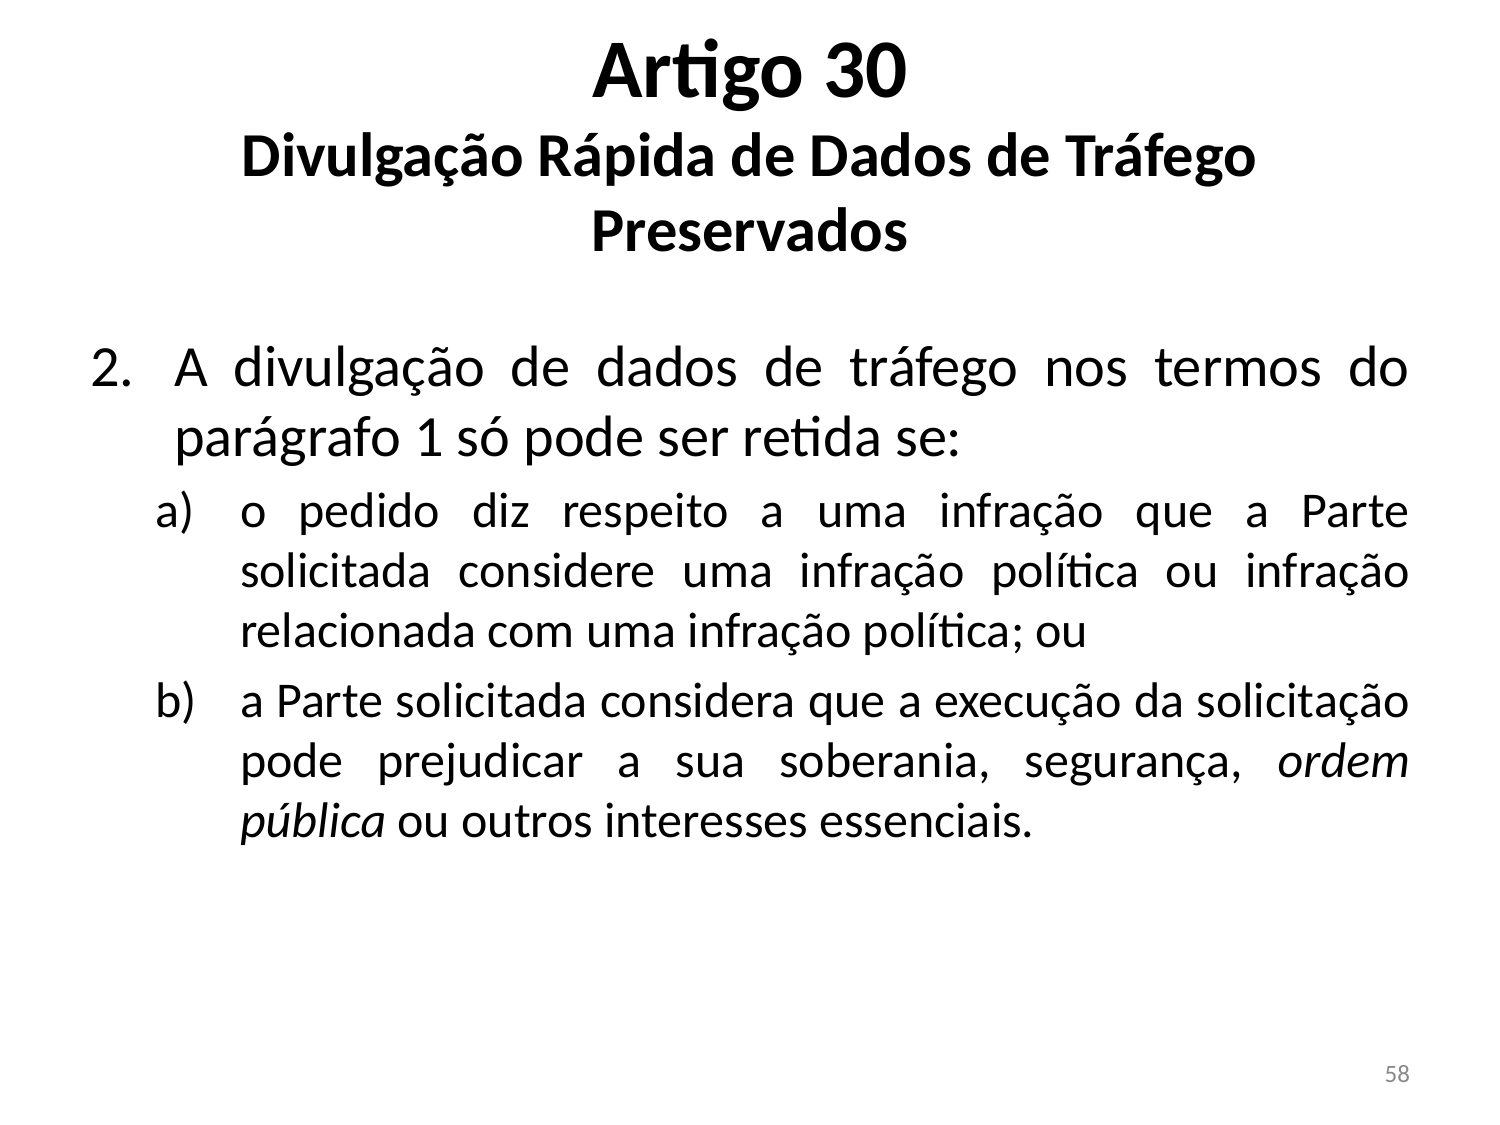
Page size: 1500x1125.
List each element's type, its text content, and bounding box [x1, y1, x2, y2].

list A divulgação de dados de tráfego nos termos do parágrafo 1 só pode ser retida se: o pedido diz respeito a uma infração que a Parte solicitada considere uma infração política ou infração relacionada com uma infração política; ou a Parte solicitada considera que a execução da solicitação pode prejudicar a sua soberania, segurança, ordem pública ou outros interesses essenciais. [75, 320, 1425, 1005]
title Artigo 30 Divulgação Rápida de Dados de Tráfego Preservados [75, 45, 1425, 233]
slide_number 58 [1074, 1042, 1425, 1103]
